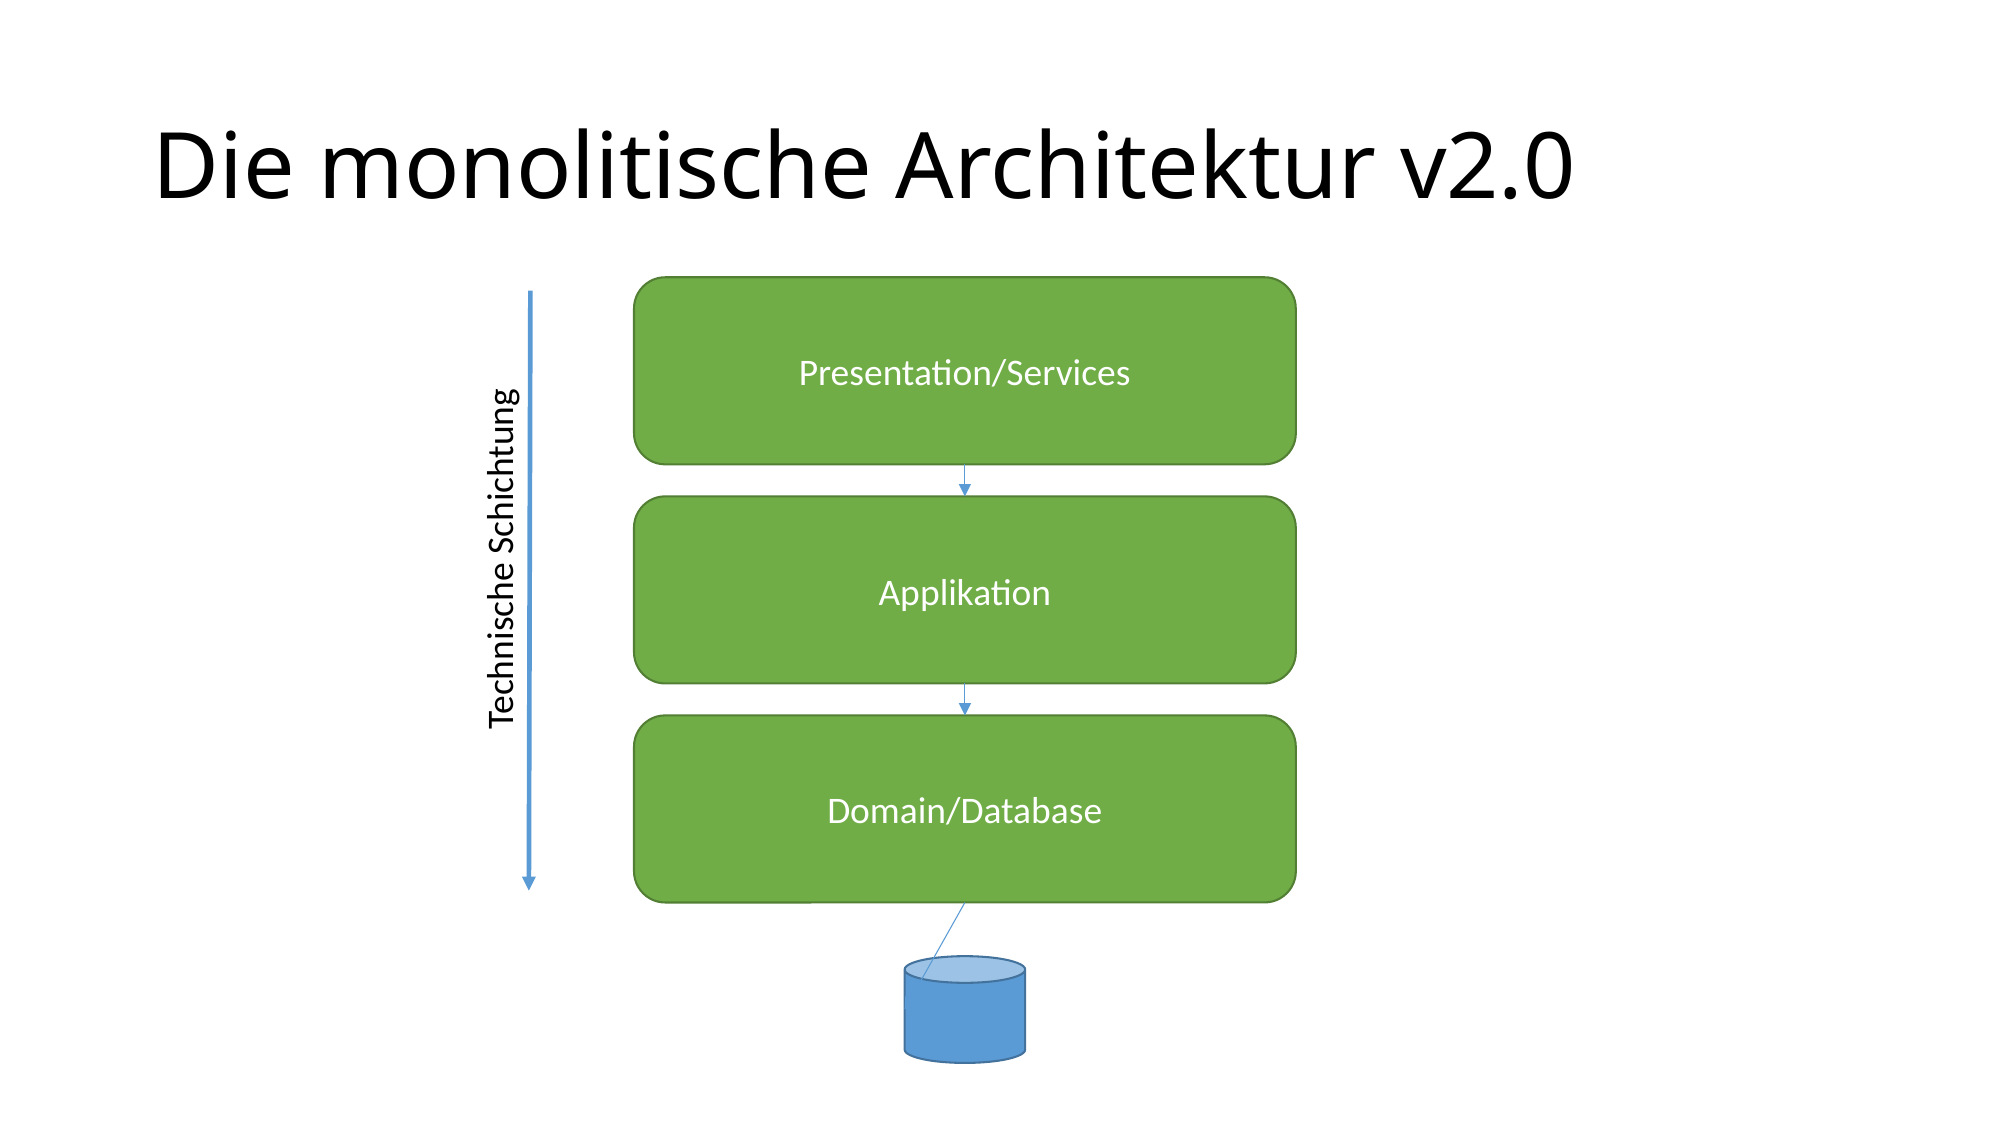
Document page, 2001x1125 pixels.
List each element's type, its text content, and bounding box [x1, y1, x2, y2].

title Die monolitische Architektur v2.0 [137, 59, 1863, 278]
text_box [468, 277, 1296, 1063]
